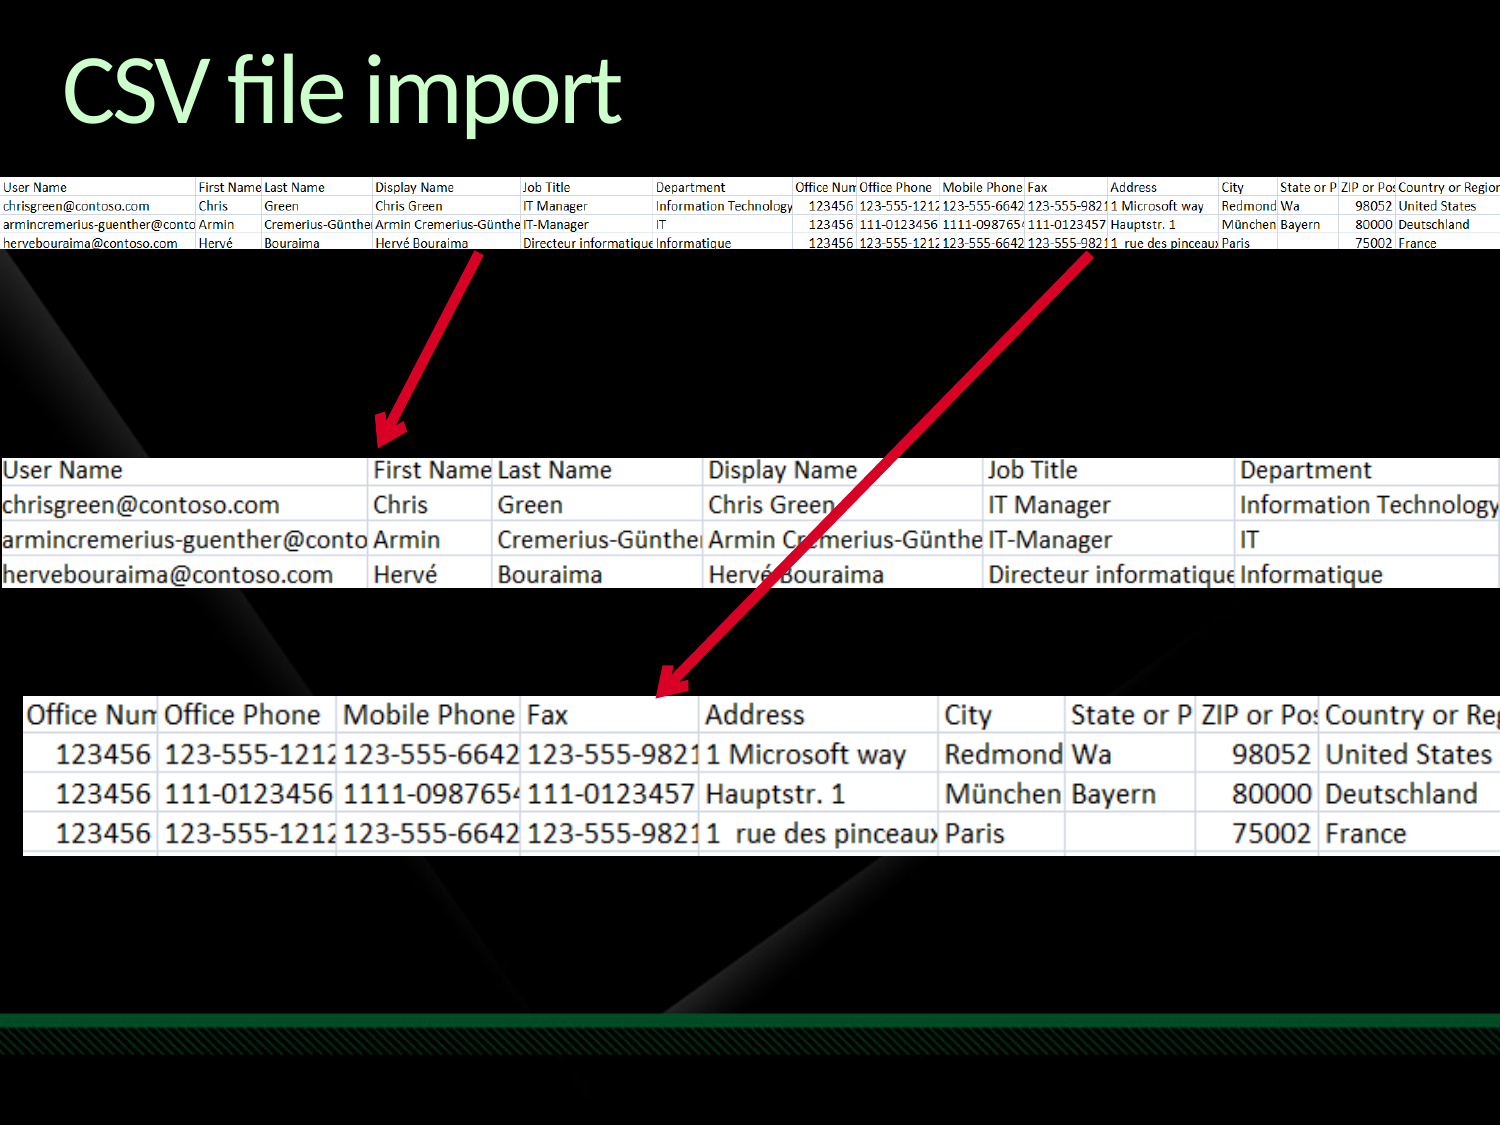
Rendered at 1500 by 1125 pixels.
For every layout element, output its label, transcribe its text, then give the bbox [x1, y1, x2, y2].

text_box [330, 299, 527, 402]
picture [0, 0, 1500, 1125]
title CSV file import [62, 37, 1438, 147]
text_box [650, 258, 1096, 694]
